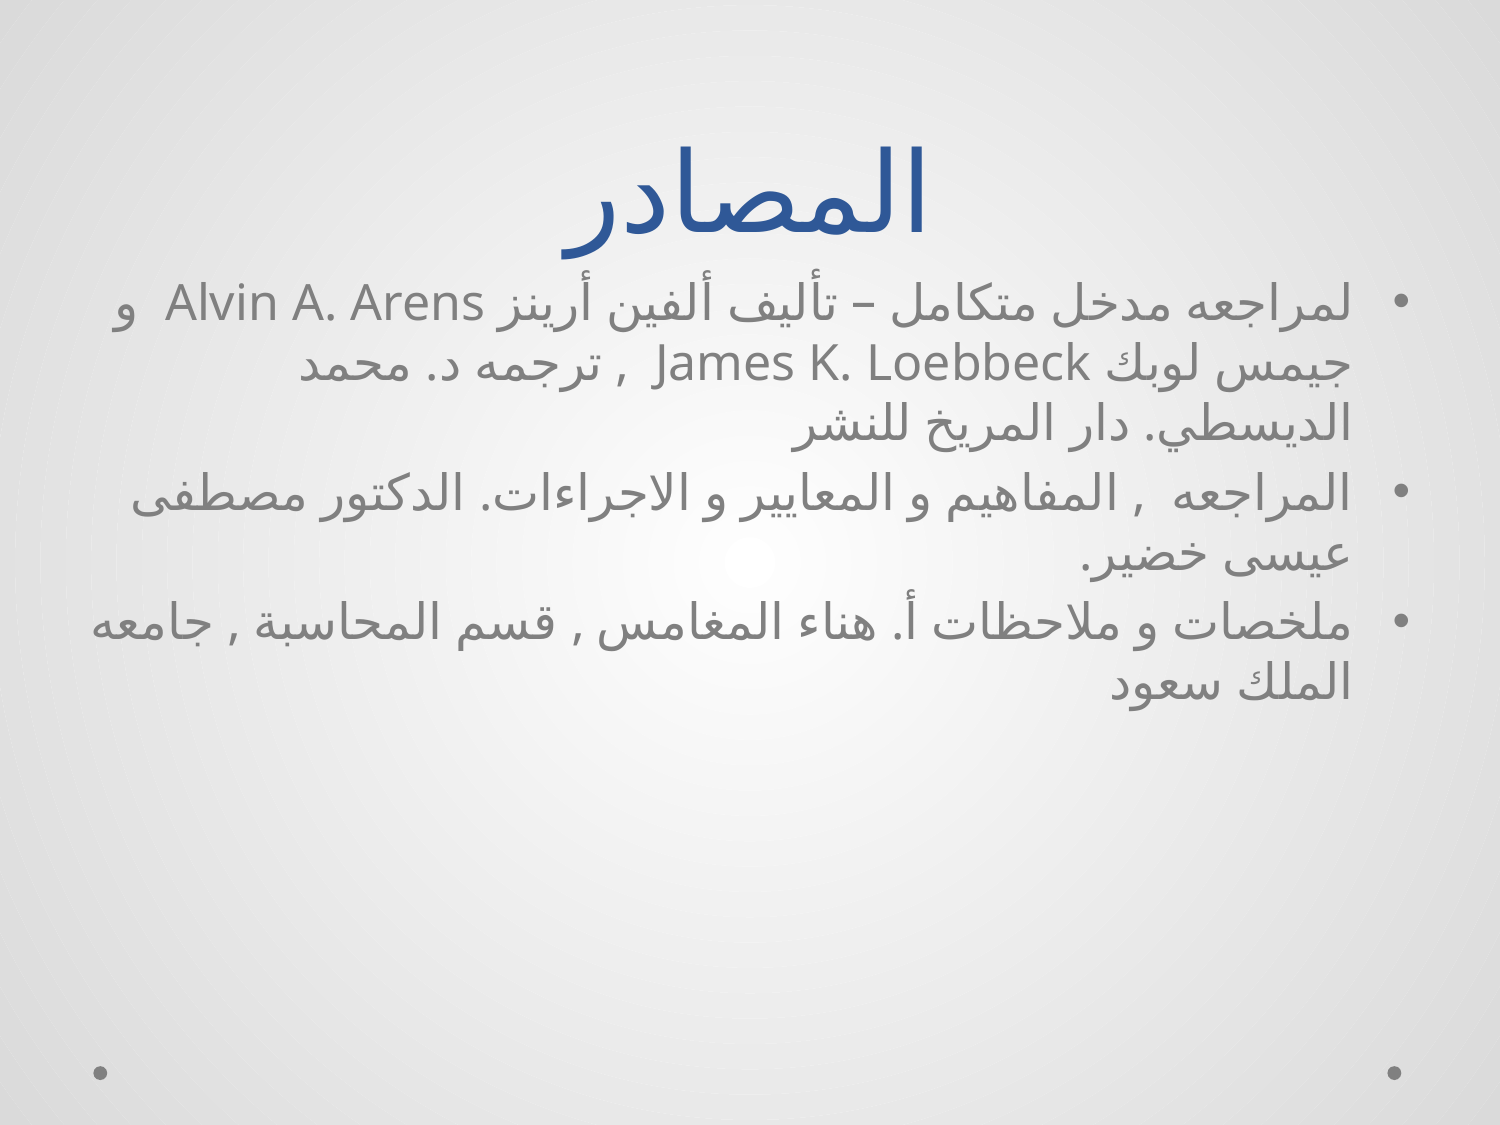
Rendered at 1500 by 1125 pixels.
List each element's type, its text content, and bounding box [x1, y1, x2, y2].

title المصادر [75, 0, 1425, 262]
list لمراجعه مدخل متكامل – تأليف ألفين أرينز Alvin A. Arens و جيمس لوبك James K. Loebbeck , ترجمه د. محمد الديسطي. دار المريخ للنشر المراجعه , المفاهيم و المعايير و الاجراءات. الدكتور مصطفى عيسى خضير. ملخصات و ملاحظات أ. هناء المغامس , قسم المحاسبة , جامعه الملك سعود [75, 262, 1425, 1005]
